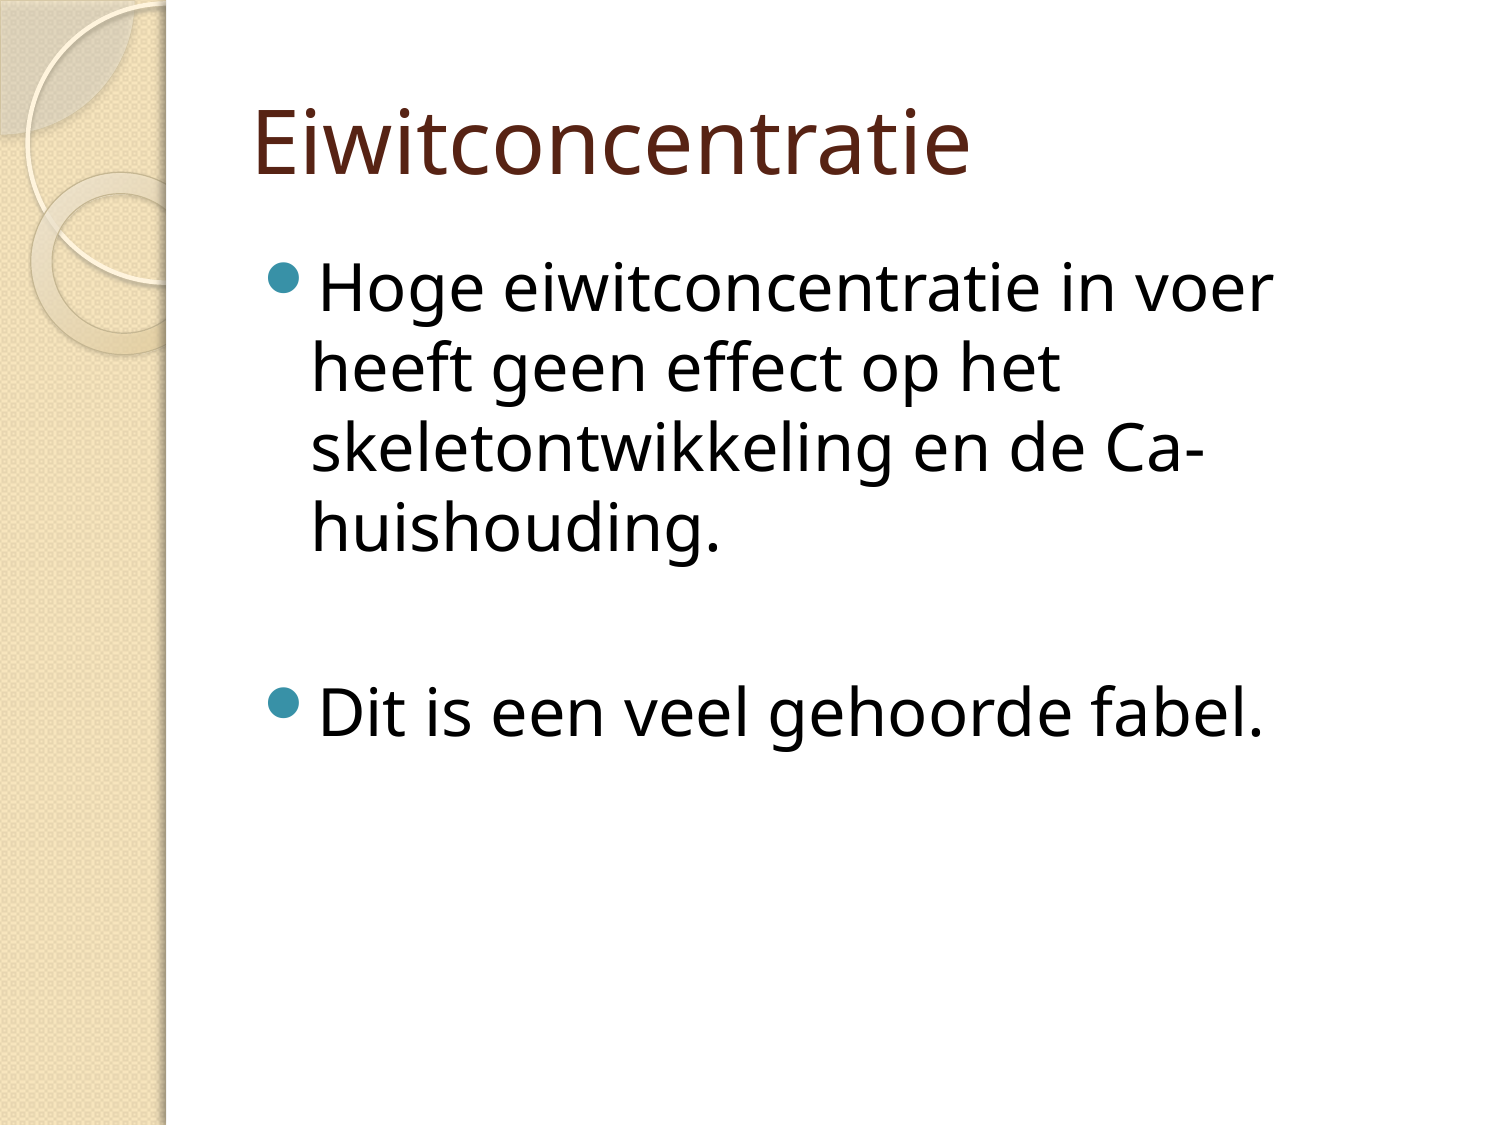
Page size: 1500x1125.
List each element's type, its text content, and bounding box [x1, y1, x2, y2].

list Hoge eiwitconcentratie in voer heeft geen effect op het skeletontwikkeling en de Ca-huishouding. Dit is een veel gehoorde fabel. [235, 237, 1466, 1025]
title Eiwitconcentratie [235, 45, 1466, 233]
